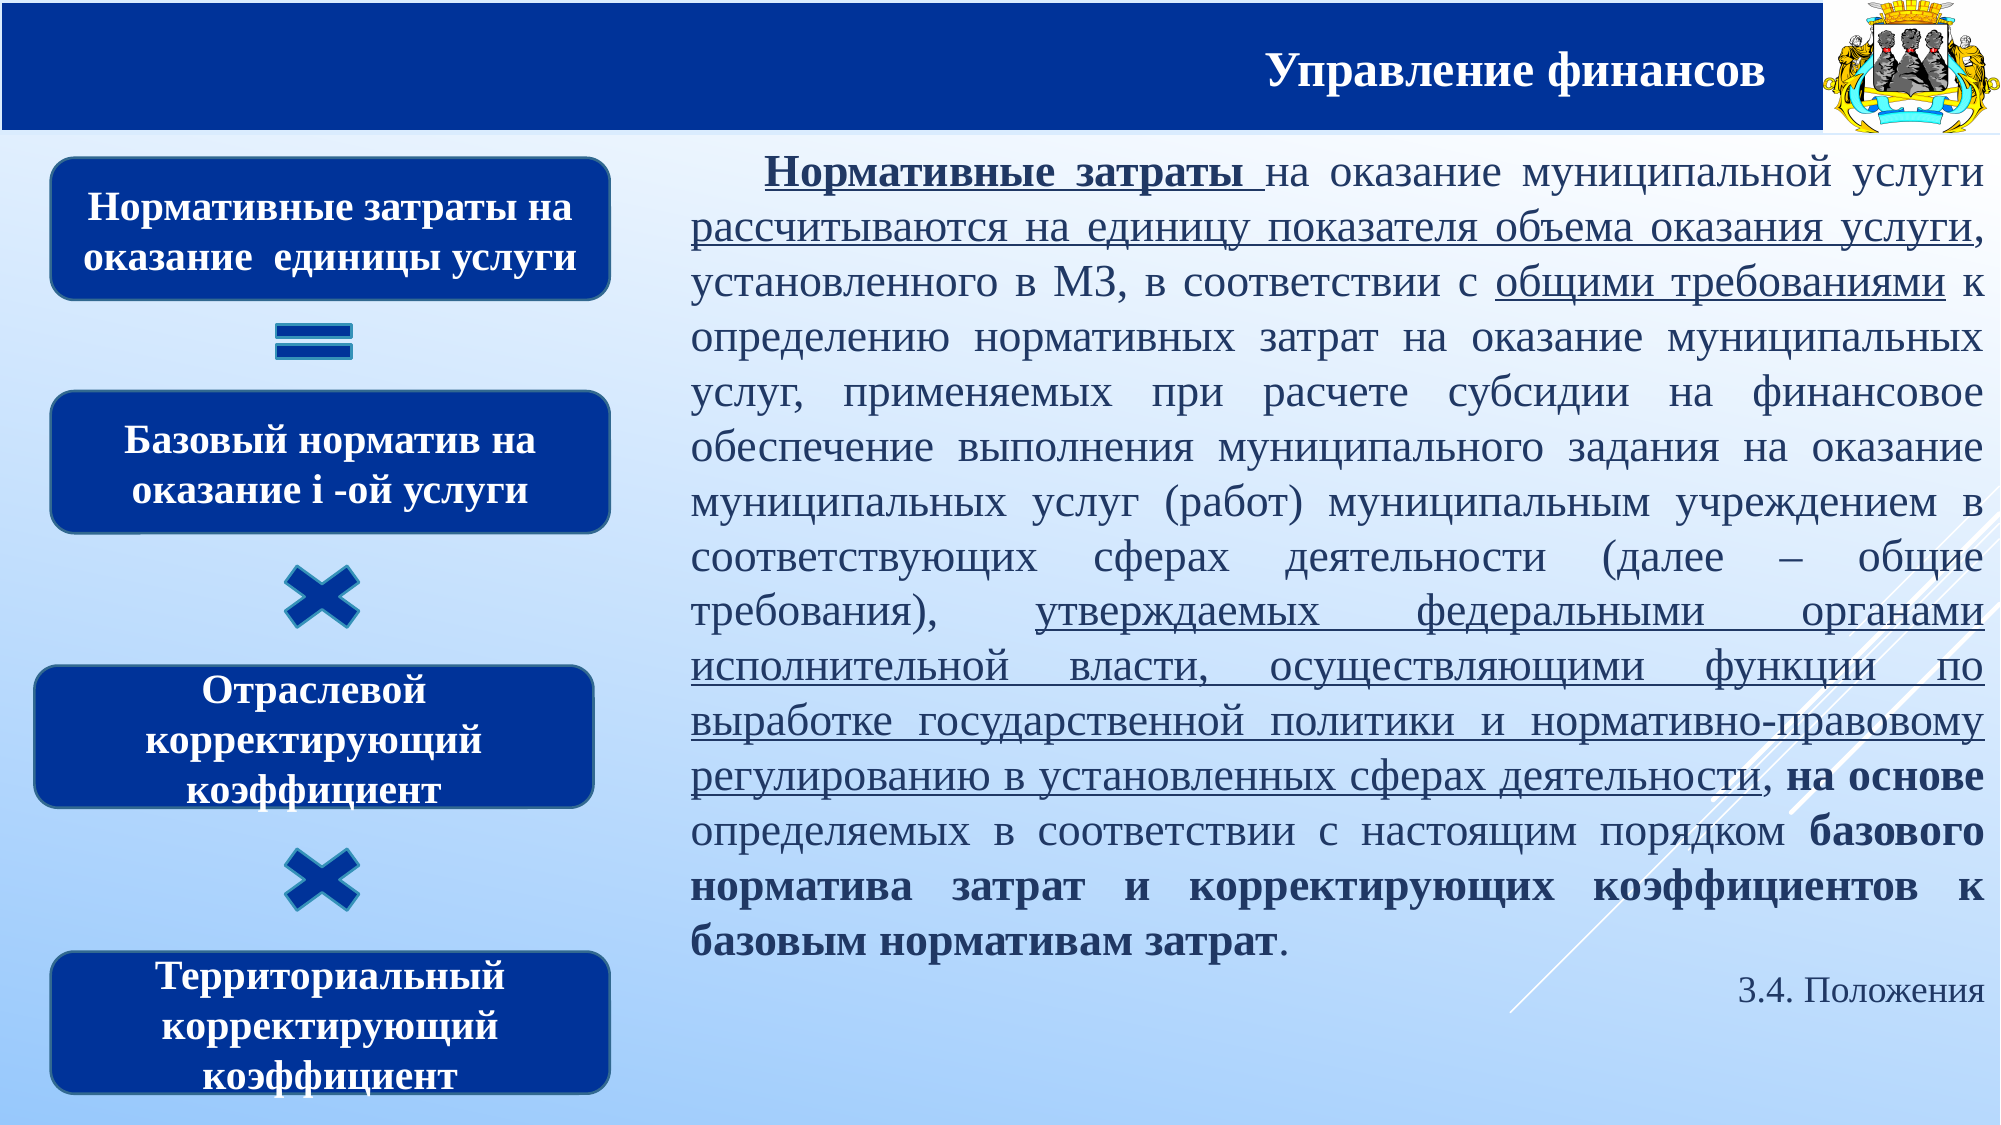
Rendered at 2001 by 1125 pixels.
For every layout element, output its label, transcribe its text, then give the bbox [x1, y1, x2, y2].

text_box Отраслевой корректирующий коэффициент [33, 664, 595, 810]
text_box Нормативные затраты на оказание единицы услуги [49, 156, 612, 302]
text_box [283, 847, 361, 912]
text_box [283, 564, 361, 629]
text_box Нормативные затраты на оказание муниципальной услуги рассчитываются на единицу показателя объема оказания услуги, установленного в МЗ, в соответствии с общими требованиями к определению нормативных затрат на оказание муниципальных услуг, применяемых при расчете субсидии на финансовое обеспечение выполнения муниципального задания на оказание муниципальных услуг (работ) муниципальным учреждением в соответствующих сферах деятельности (далее – общие требования), утверждаемых федеральными органами исполнительной власти, осуществляющими функции по выработке государственной политики и нормативно-правовому регулированию в установленных сферах деятельности, на основе определяемых в соответствии с настоящим порядком базового норматива затрат и корректирующих коэффициентов к базовым нормативам затрат. 3.4. Положения [675, 132, 2000, 1018]
text_box [275, 343, 353, 360]
text_box Управление финансов [0, 0, 1823, 134]
text_box Территориальный корректирующий коэффициент [49, 950, 612, 1096]
text_box [275, 323, 353, 339]
picture [1823, 0, 2000, 134]
text_box Базовый норматив на оказание i -ой услуги [49, 389, 612, 535]
